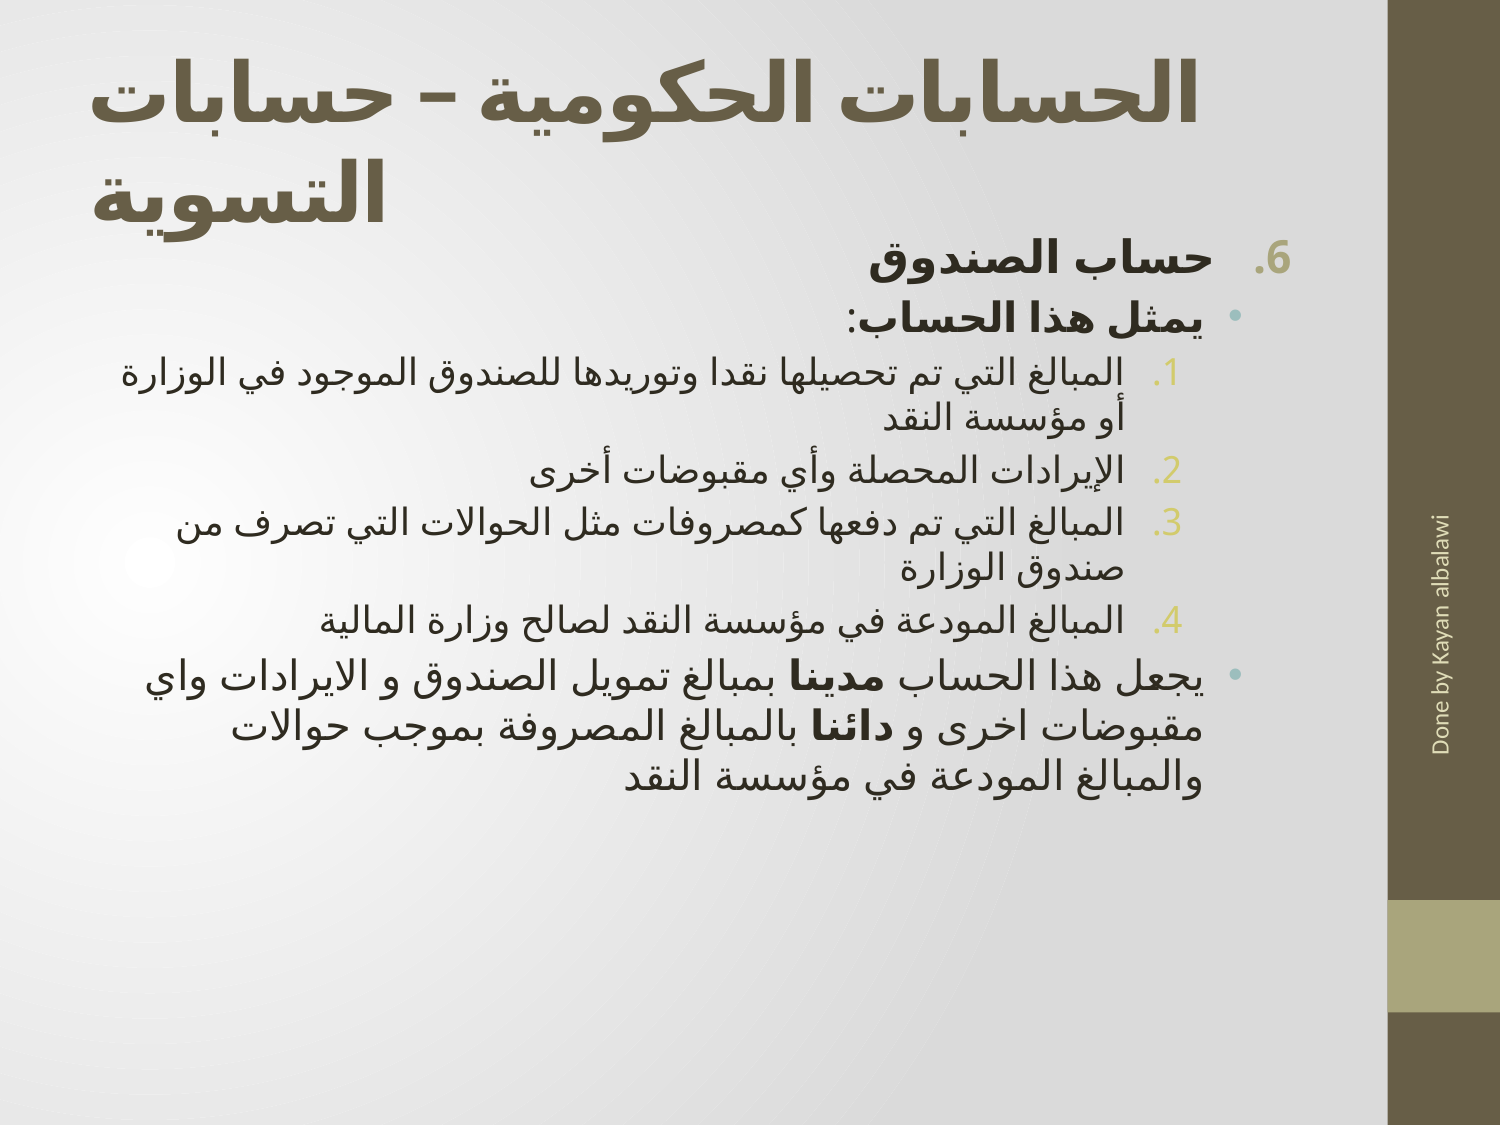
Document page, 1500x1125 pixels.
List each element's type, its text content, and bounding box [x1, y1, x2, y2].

footer Done by Kayan albalawi [1408, 500, 1469, 889]
title الحسابات الحكومية – حسابات التسوية [75, 45, 1325, 219]
list حساب الصندوق يمثل هذا الحساب: المبالغ التي تم تحصيلها نقدا وتوريدها للصندوق الموجود في الوزارة أو مؤسسة النقد الإيرادات المحصلة وأي مقبوضات أخرى المبالغ التي تم دفعها كمصروفات مثل الحوالات التي تصرف من صندوق الوزارة المبالغ المودعة في مؤسسة النقد لصالح وزارة المالية يجعل هذا الحساب مدينا بمبالغ تمويل الصندوق و الايرادات واي مقبوضات اخرى و دائنا بالمبالغ المصروفة بموجب حوالات والمبالغ المودعة في مؤسسة النقد [75, 219, 1325, 1050]
